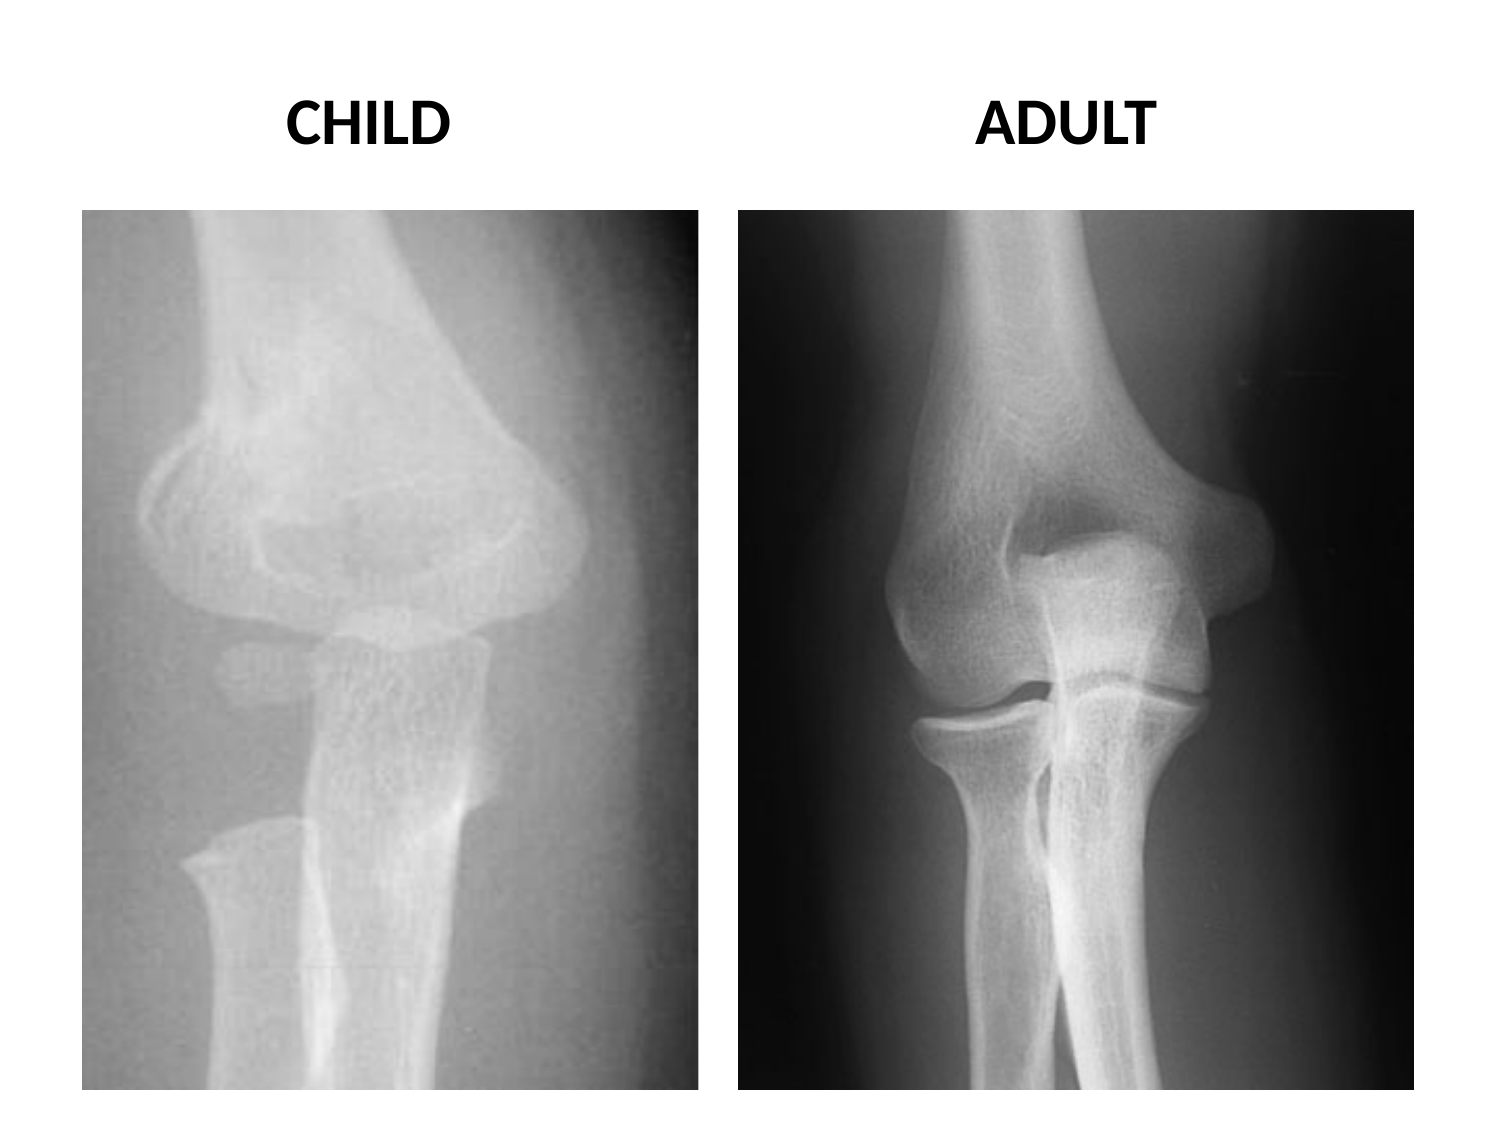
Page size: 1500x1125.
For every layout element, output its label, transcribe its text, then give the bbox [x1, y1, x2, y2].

text_box ADULT [773, 70, 1360, 165]
text_box CHILD [117, 70, 622, 165]
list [737, 210, 1414, 1090]
picture [81, 210, 699, 1091]
